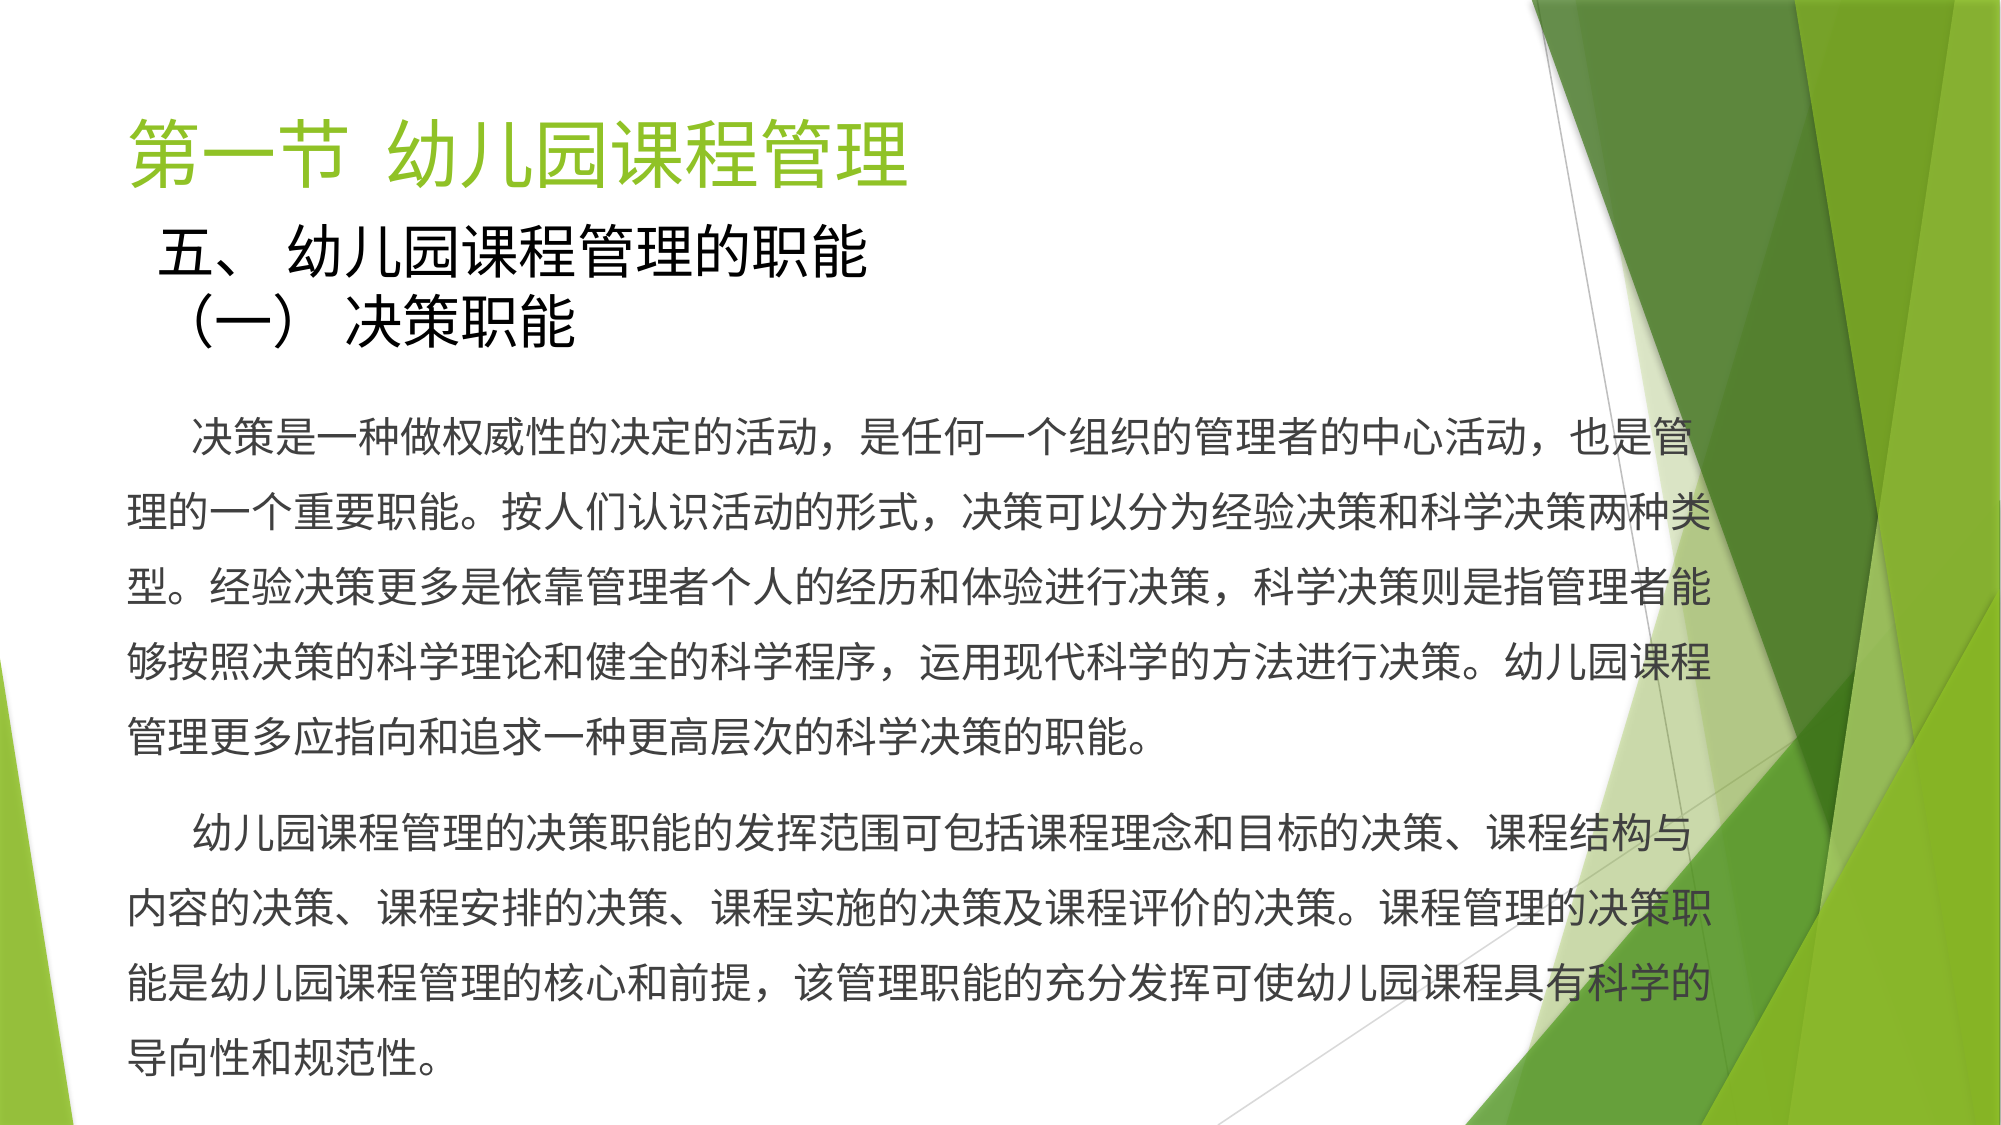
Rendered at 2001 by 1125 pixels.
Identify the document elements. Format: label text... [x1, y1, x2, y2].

title 第一节 幼儿园课程管理 [111, 99, 1522, 317]
list 决策是一种做权威性的决定的活动，是任何一个组织的管理者的中心活动，也是管理的一个重要职能。按人们认识活动的形式，决策可以分为经验决策和科学决策两种类型。经验决策更多是依靠管理者个人的经历和体验进行决策，科学决策则是指管理者能够按照决策的科学理论和健全的科学程序，运用现代科学的方法进行决策。幼儿园课程管理更多应指向和追求一种更高层次的科学决策的职能。 幼儿园课程管理的决策职能的发挥范围可包括课程理念和目标的决策、课程结构与内容的决策、课程安排的决策、课程实施的决策及课程评价的决策。课程管理的决策职能是幼儿园课程管理的核心和前提，该管理职能的充分发挥可使幼儿园课程具有科学的导向性和规范性。 [111, 378, 1743, 1091]
text_box 五、 幼儿园课程管理的职能 （一） 决策职能 [141, 208, 1451, 363]
